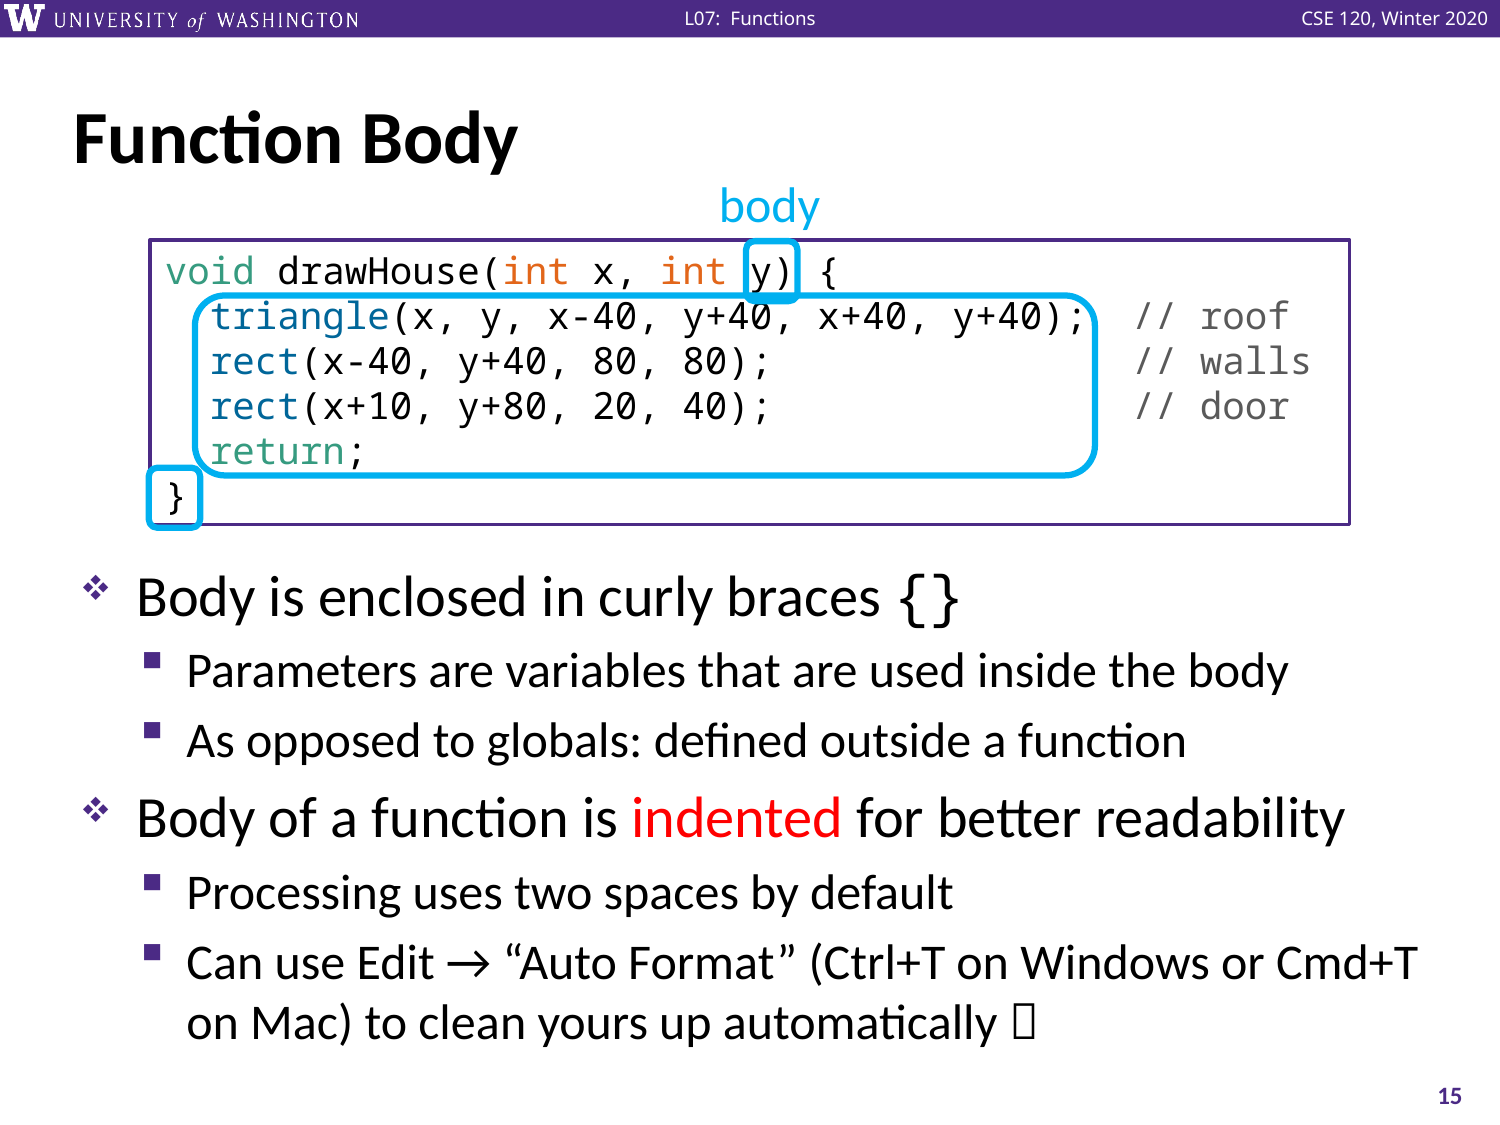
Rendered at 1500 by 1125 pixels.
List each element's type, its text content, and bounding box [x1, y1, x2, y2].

picture [4, 4, 358, 32]
text_box [746, 241, 798, 302]
title Function Body [58, 71, 1438, 197]
list Body is enclosed in curly braces {} Parameters are variables that are used inside the body As opposed to globals: defined outside a function Body of a function is indented for better readability Processing uses two spaces by default Can use Edit → “Auto Format” (Ctrl+T on Windows or Cmd+T on Mac) to clean yours up automatically  [64, 223, 1438, 1040]
text_box [194, 295, 1095, 476]
slide_number 15 [1400, 1065, 1500, 1125]
text_box [148, 467, 201, 528]
text_box void drawHouse(int x, int y) { triangle(x, y, x-40, y+40, x+40, y+40); // roof rect(x-40, y+40, 80, 80); // walls rect(x+10, y+80, 20, 40); // door return; } [149, 239, 1350, 525]
text_box body [697, 164, 842, 236]
